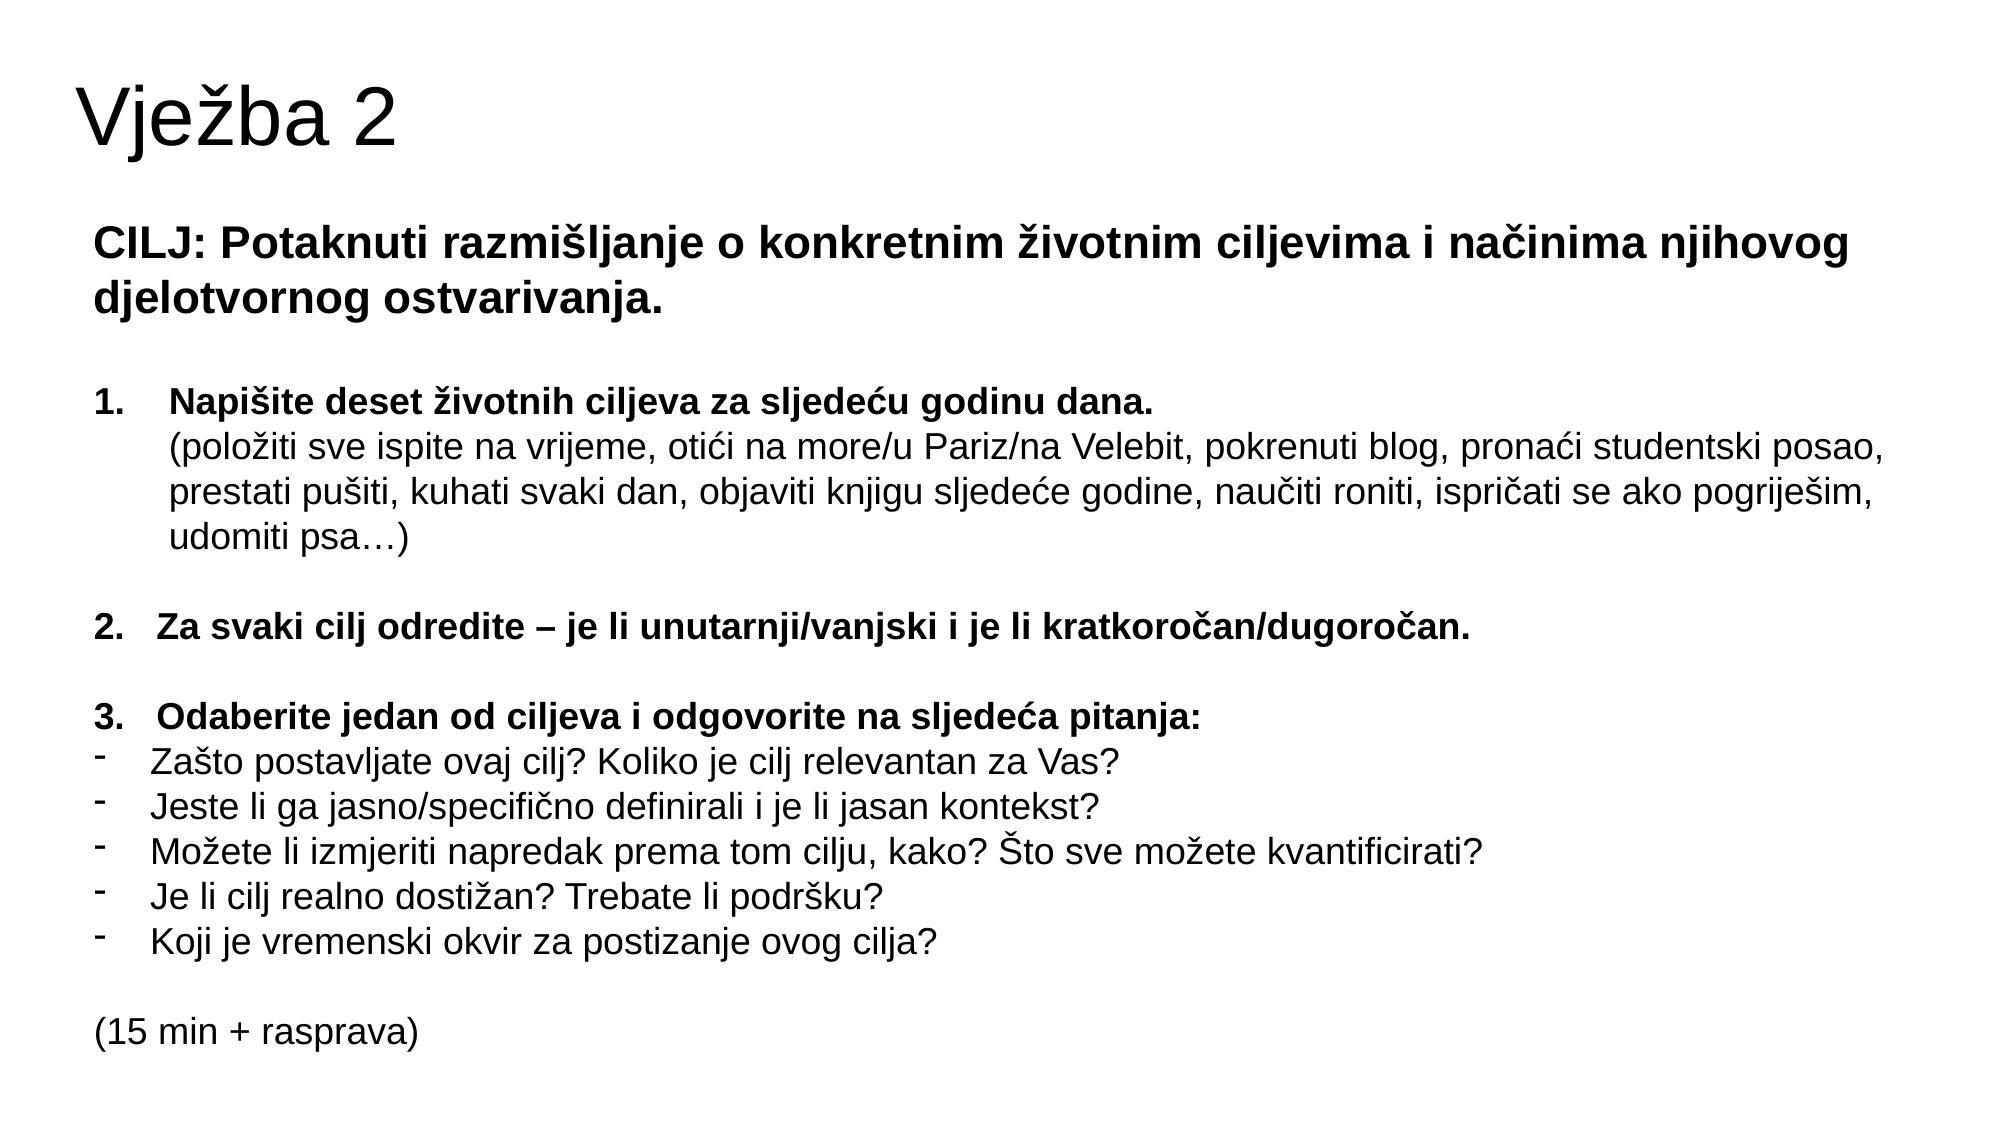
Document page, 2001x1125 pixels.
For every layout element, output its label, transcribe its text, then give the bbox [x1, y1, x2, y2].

list CILJ: Potaknuti razmišljanje o konkretnim životnim ciljevima i načinima njihovog djelotvornog ostvarivanja. Napišite deset životnih ciljeva za sljedeću godinu dana. (položiti sve ispite na vrijeme, otići na more/u Pariz/na Velebit, pokrenuti blog, pronaći studentski posao, prestati pušiti, kuhati svaki dan, objaviti knjigu sljedeće godine, naučiti roniti, ispričati se ako pogriješim, udomiti psa…) 2. Za svaki cilj odredite – je li unutarnji/vanjski i je li kratkoročan/dugoročan. 3. Odaberite jedan od ciljeva i odgovorite na sljedeća pitanja: Zašto postavljate ovaj cilj? Koliko je cilj relevantan za Vas? Jeste li ga jasno/specifično definirali i je li jasan kontekst? Možete li izmjeriti napredak prema tom cilju, kako? Što sve možete kvantificirati? Je li cilj realno dostižan? Trebate li podršku? Koji je vremenski okvir za postizanje ovog cilja? (15 min + rasprava) [93, 212, 1907, 1061]
title Vježba 2 [75, 62, 1963, 164]
